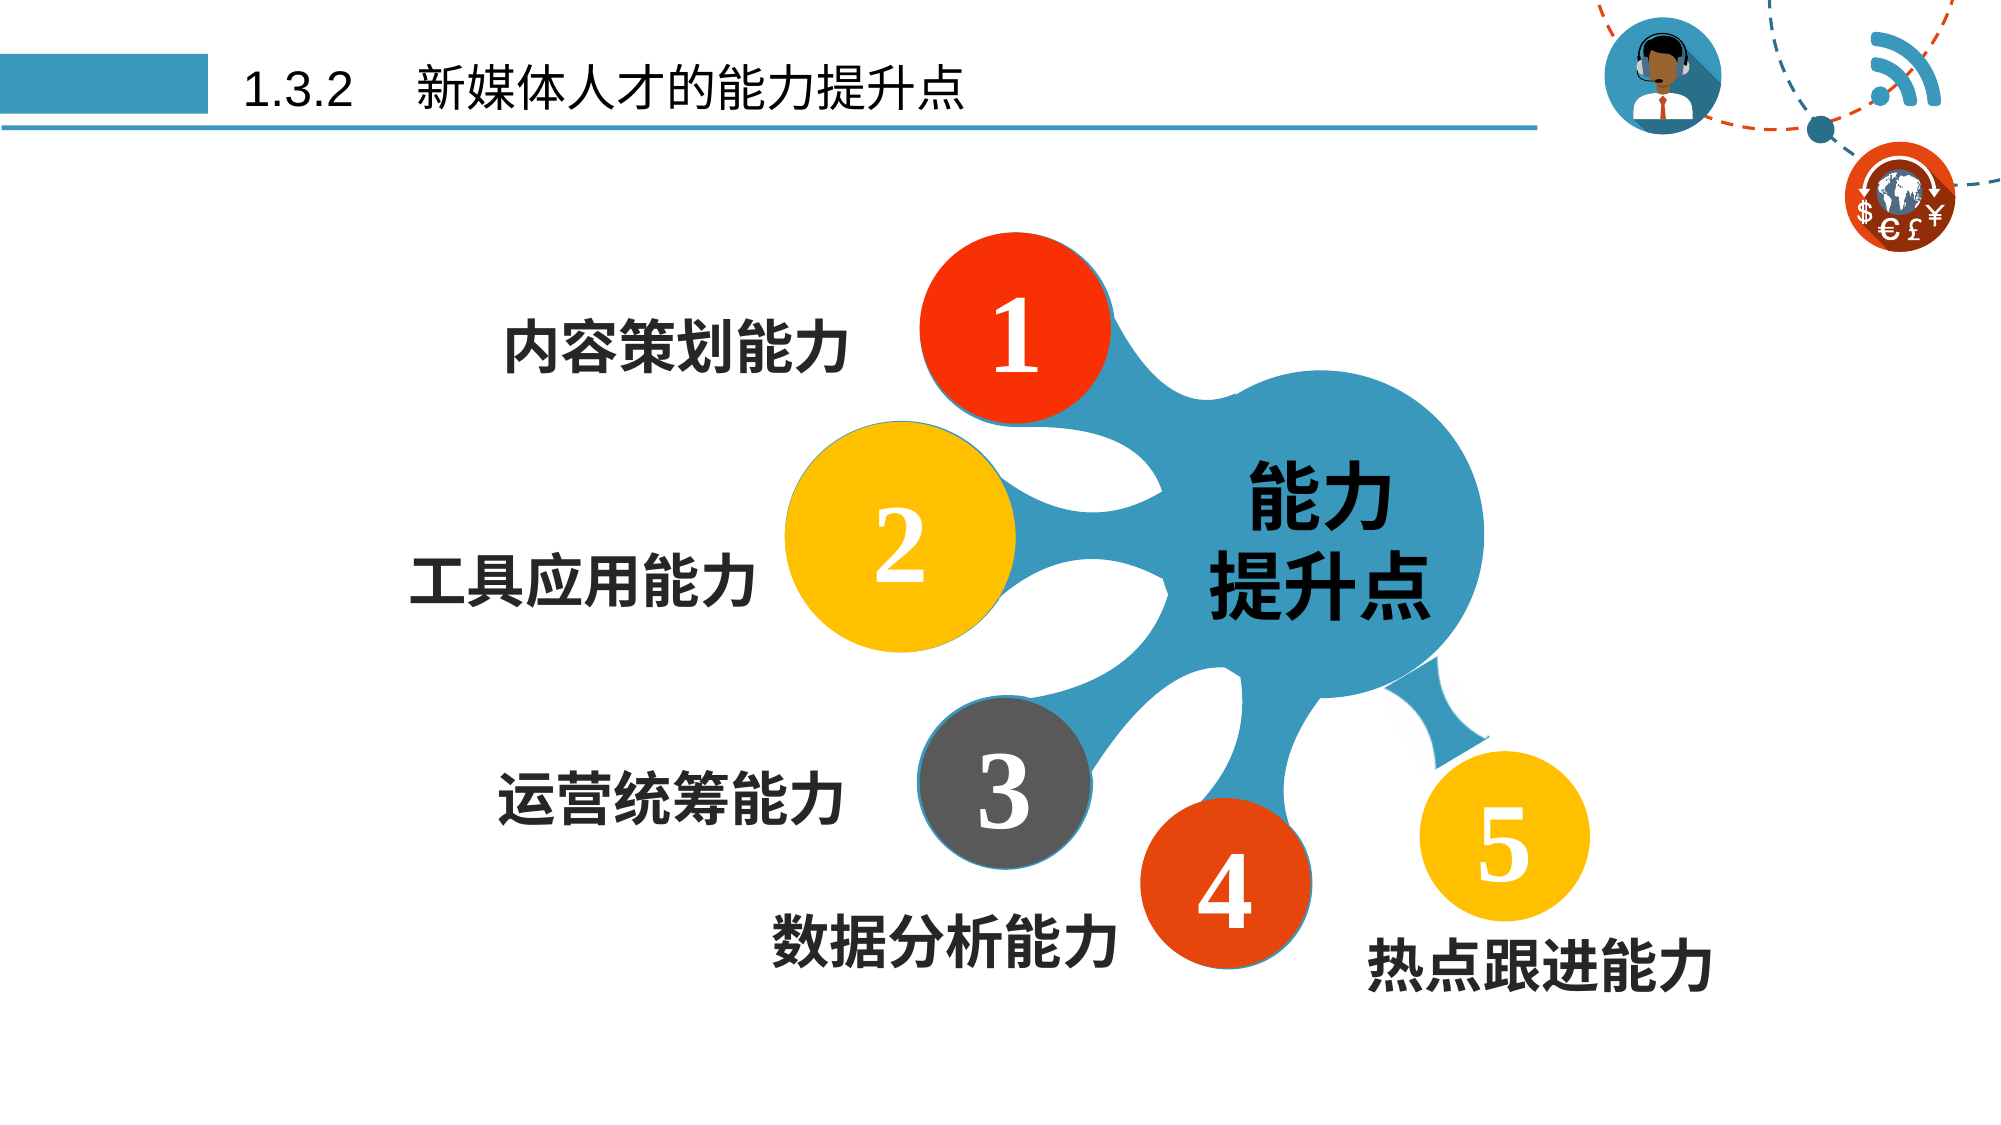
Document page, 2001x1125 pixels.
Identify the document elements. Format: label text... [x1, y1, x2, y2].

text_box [394, 232, 1791, 1008]
title 1.3.2 新媒体人才的能力提升点 [222, 55, 1863, 127]
